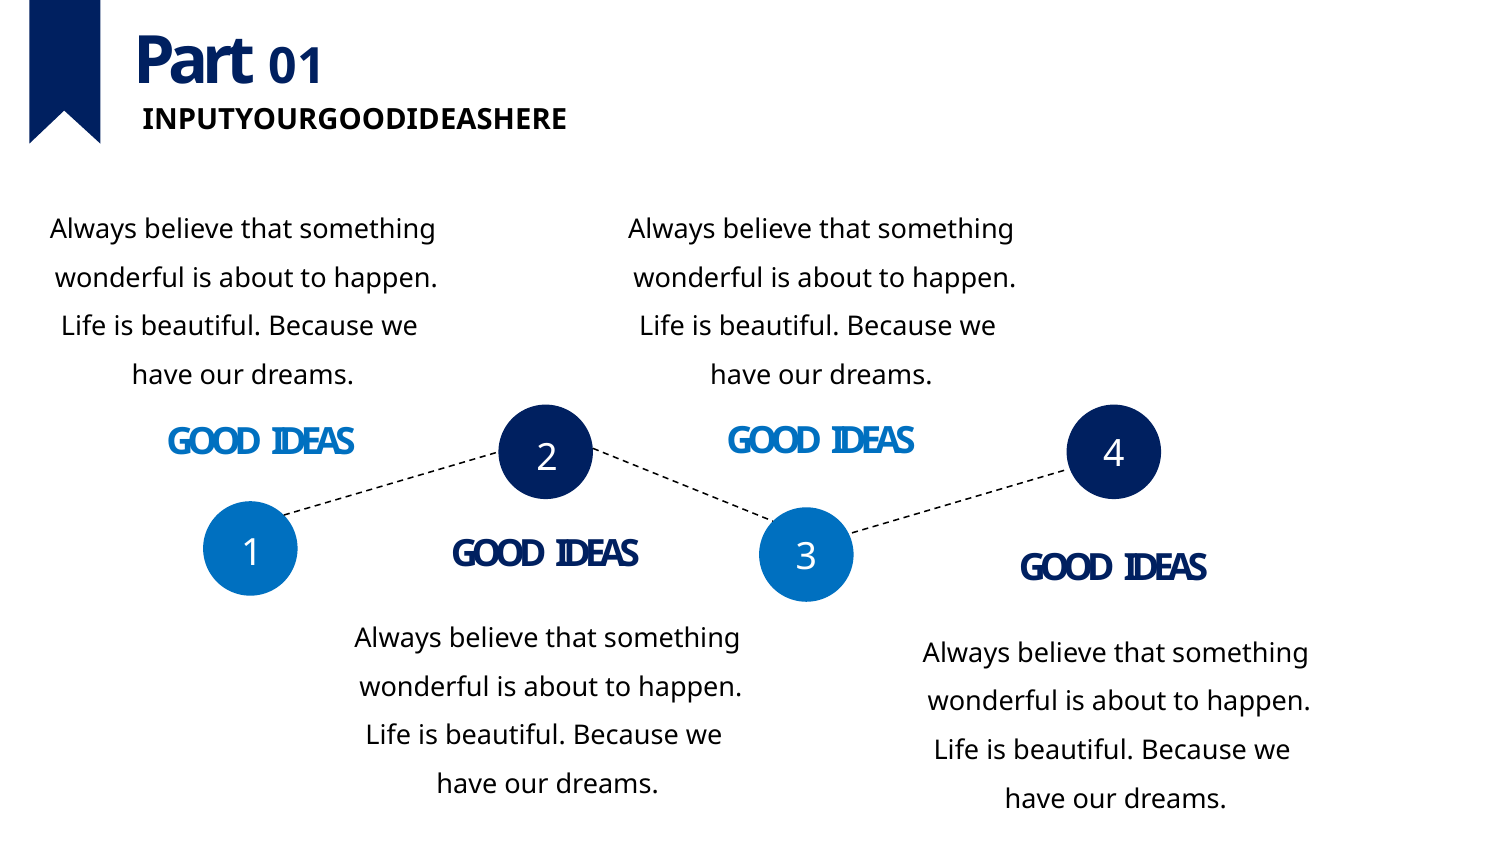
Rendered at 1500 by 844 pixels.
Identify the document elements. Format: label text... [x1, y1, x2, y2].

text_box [592, 448, 774, 522]
text_box Always believe that something wonderful is about to happen. Life is beautiful. Because we have our dreams. [581, 187, 1061, 398]
text_box Always believe that something wonderful is about to happen. Life is beautiful. Because we have our dreams. [307, 596, 788, 807]
text_box Always believe that something wonderful is about to happen. Life is beautiful. Because we have our dreams. [3, 187, 483, 398]
text_box 4 [1064, 402, 1164, 502]
text_box GOOD IDEAS [151, 409, 371, 470]
text_box GOOD IDEAS [1004, 535, 1224, 596]
text_box Part 01 [118, 9, 341, 104]
text_box [200, 499, 300, 598]
text_box GOOD IDEAS [436, 521, 656, 581]
text_box [27, 0, 103, 146]
text_box Always believe that something wonderful is about to happen. Life is beautiful. Because we have our dreams. [875, 611, 1356, 821]
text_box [498, 404, 594, 500]
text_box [851, 469, 1067, 534]
text_box GOOD IDEAS [711, 408, 931, 469]
text_box INPUTYOURGOODIDEASHERE [127, 93, 583, 143]
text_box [283, 451, 499, 516]
text_box 3 [756, 505, 856, 604]
text_box 1 [226, 520, 278, 581]
